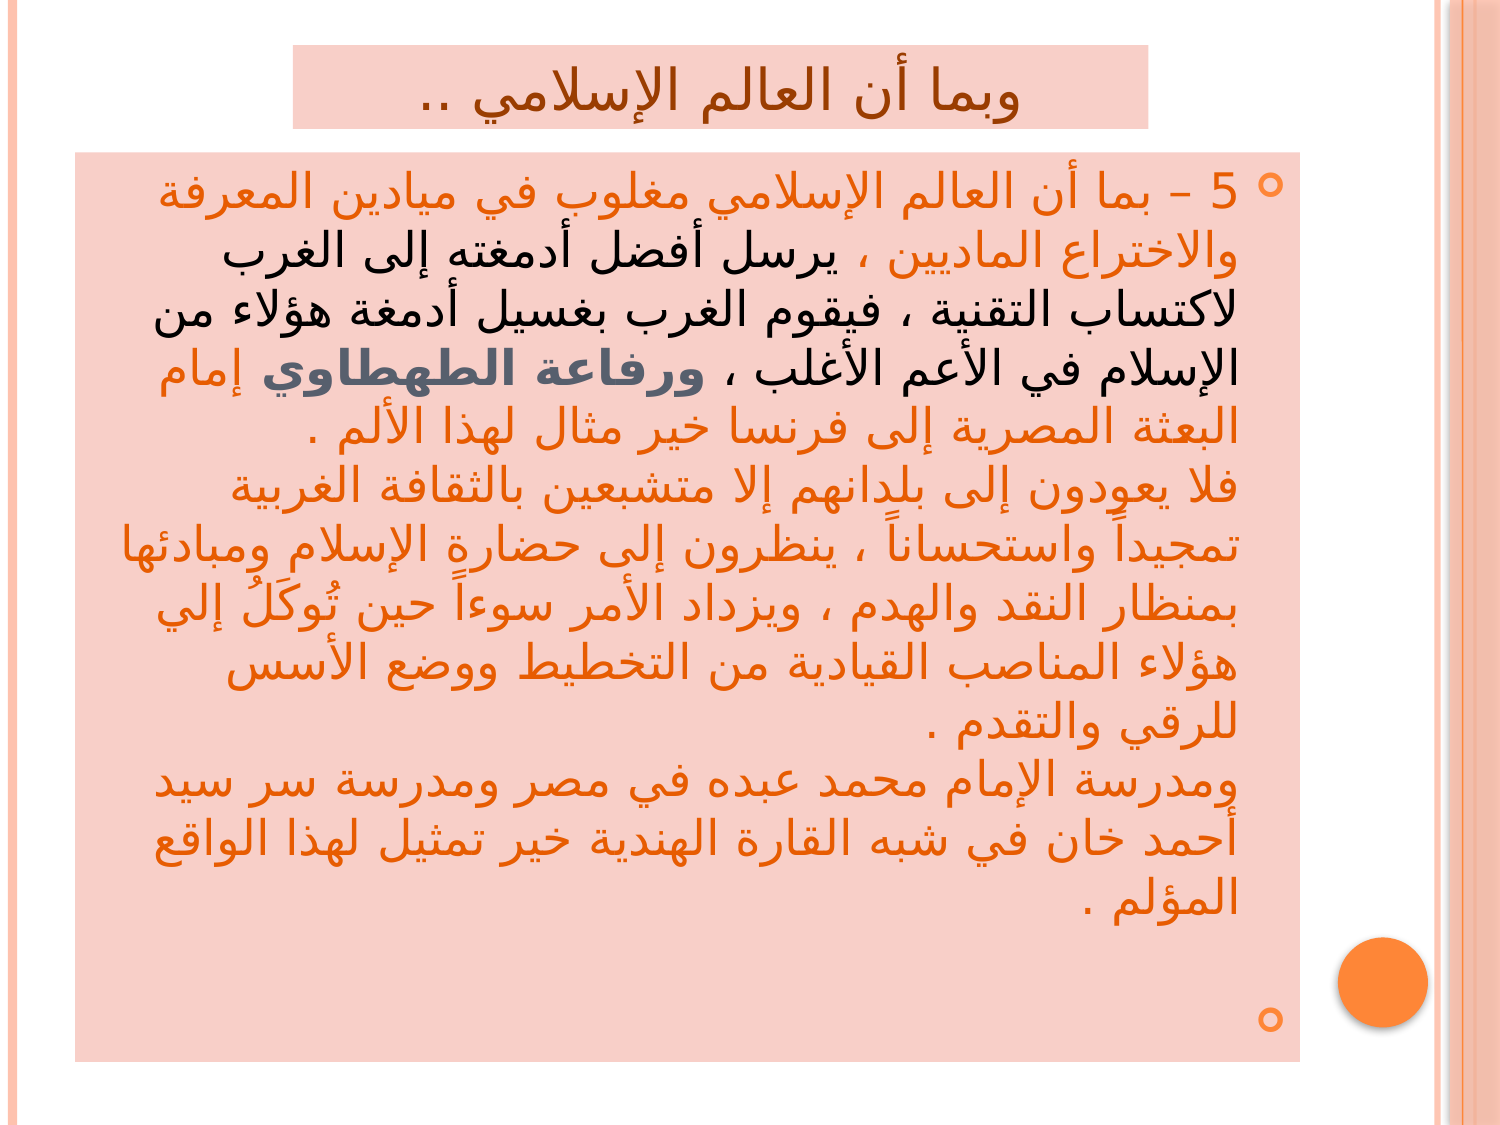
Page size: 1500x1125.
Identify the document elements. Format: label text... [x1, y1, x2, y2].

title وبما أن العالم الإسلامي .. [292, 45, 1149, 129]
list 5 – بما أن العالم الإسلامي مغلوب في ميادين المعرفة والاختراع الماديين ، يرسل أفضل أدمغته إلى الغرب لاكتساب التقنية ، فيقوم الغرب بغسيل أدمغة هؤلاء من الإسلام في الأعم الأغلب ، ورفاعة الطهطاوي إمام البعثة المصرية إلى فرنسا خير مثال لهذا الألم . فلا يعودون إلى بلدانهم إلا متشبعين بالثقافة الغربية تمجيداً واستحساناً ، ينظرون إلى حضارة الإسلام ومبادئها بمنظار النقد والهدم ، ويزداد الأمر سوءاً حين تُوكَلُ إلي هؤلاء المناصب القيادية من التخطيط ووضع الأسس للرقي والتقدم . ومدرسة الإمام محمد عبده في مصر ومدرسة سر سيد أحمد خان في شبه القارة الهندية خير تمثيل لهذا الواقع المؤلم . [75, 152, 1300, 1062]
